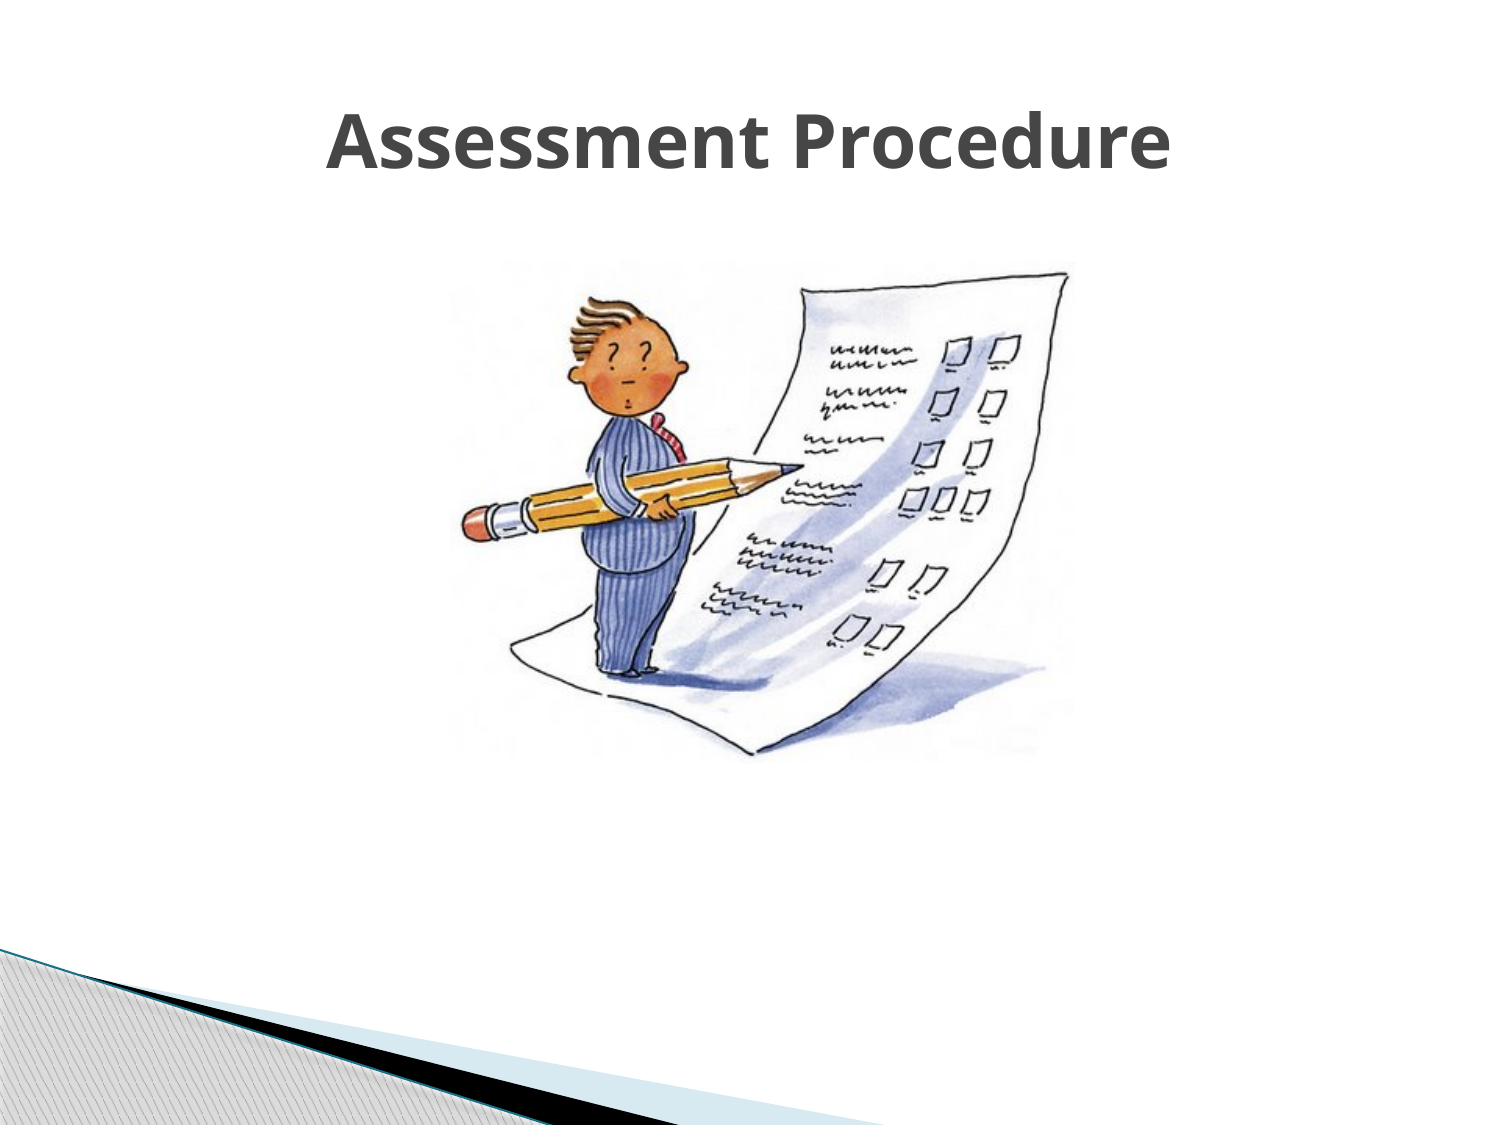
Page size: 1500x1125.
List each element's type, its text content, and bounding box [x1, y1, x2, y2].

picture [449, 261, 1076, 764]
title Assessment Procedure [75, 45, 1425, 233]
